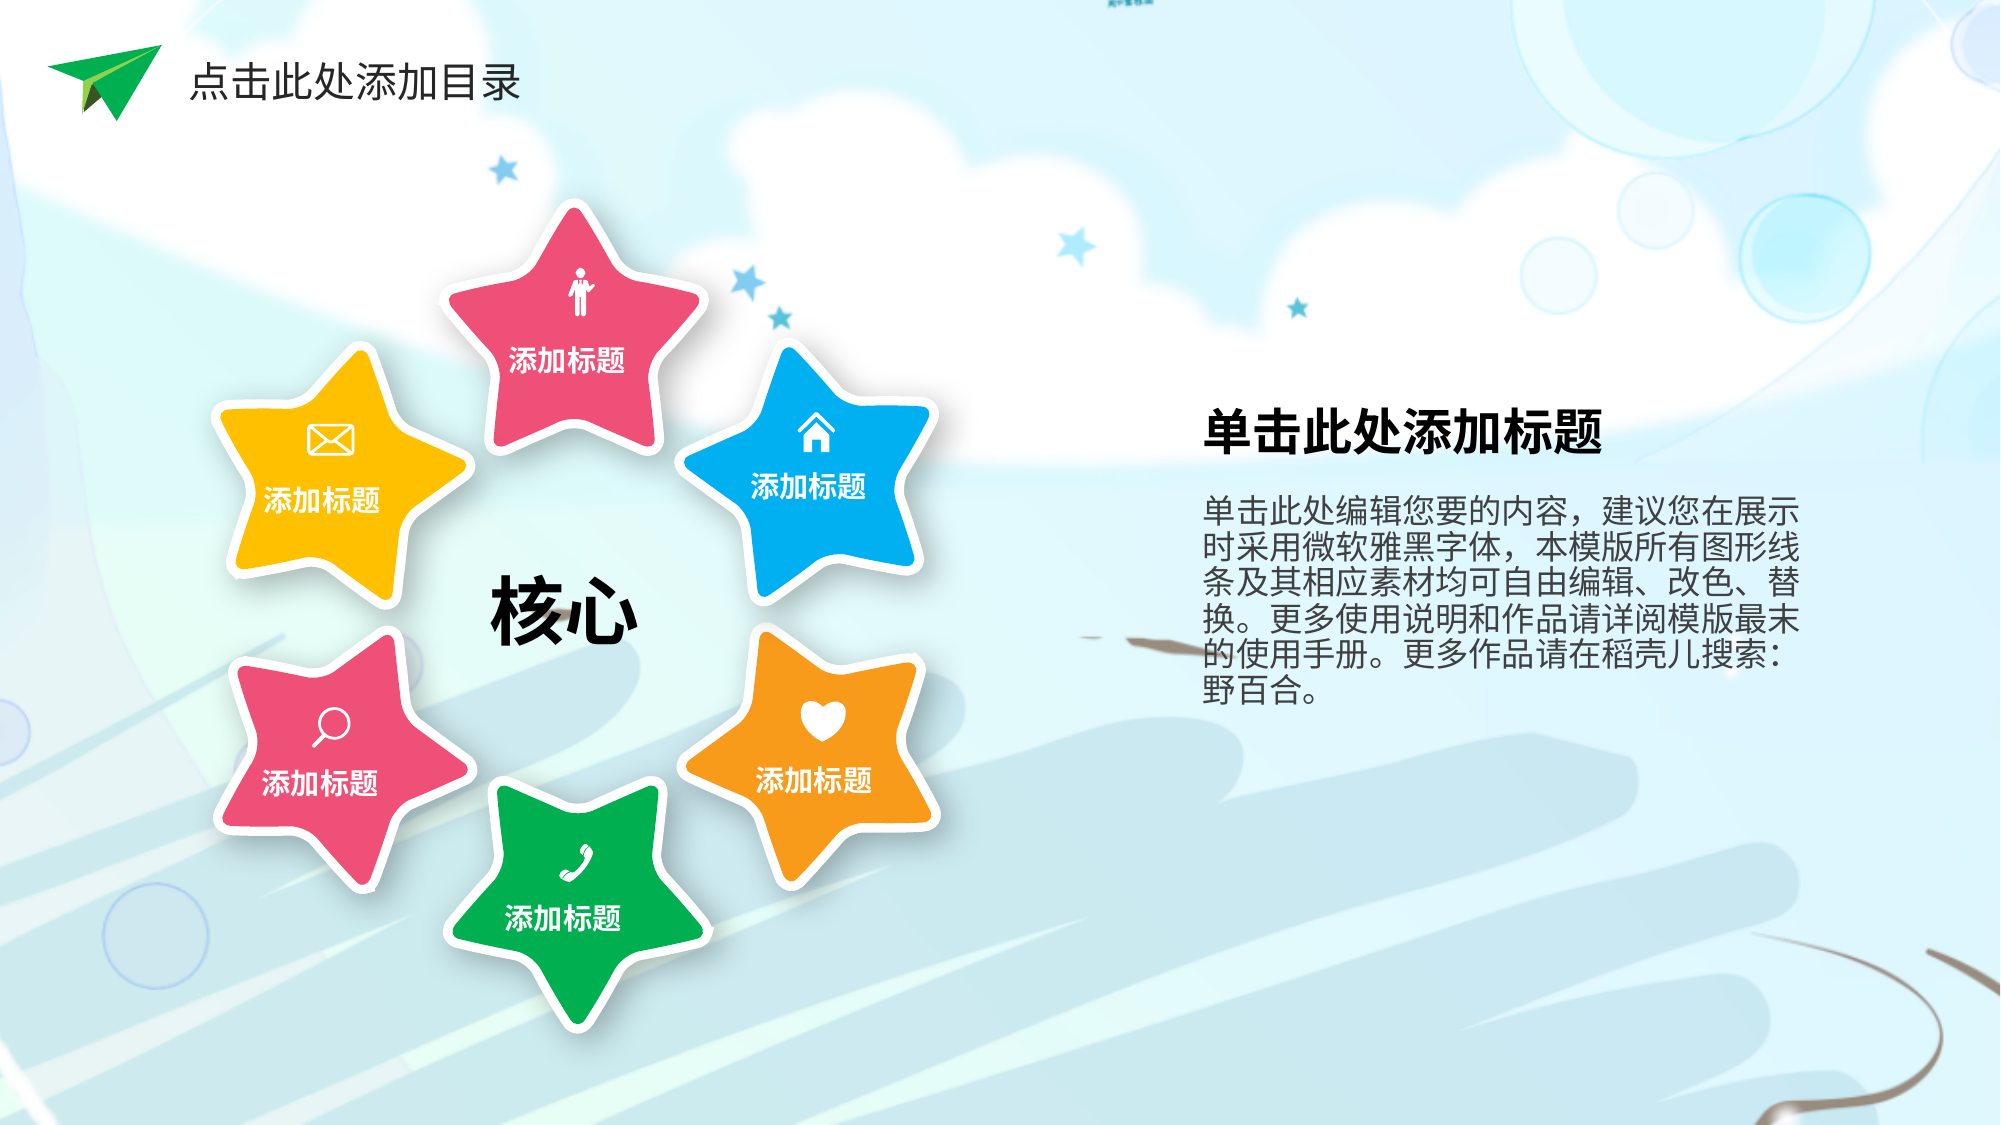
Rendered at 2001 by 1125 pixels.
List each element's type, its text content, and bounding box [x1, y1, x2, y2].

picture [0, 0, 2001, 1125]
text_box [210, 198, 942, 1034]
text_box 单击此处编辑您要的内容，建议您在展示时采用微软雅黑字体，本模版所有图形线条及其相应素材均可自由编辑、改色、替换。更多使用说明和作品请详阅模版最末的使用手册。更多作品请在稻壳儿搜索：野百合。 [1188, 487, 1843, 775]
text_box 单击此处添加标题 [1188, 393, 1679, 468]
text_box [47, 44, 163, 121]
text_box 点击此处添加目录 [173, 48, 576, 113]
